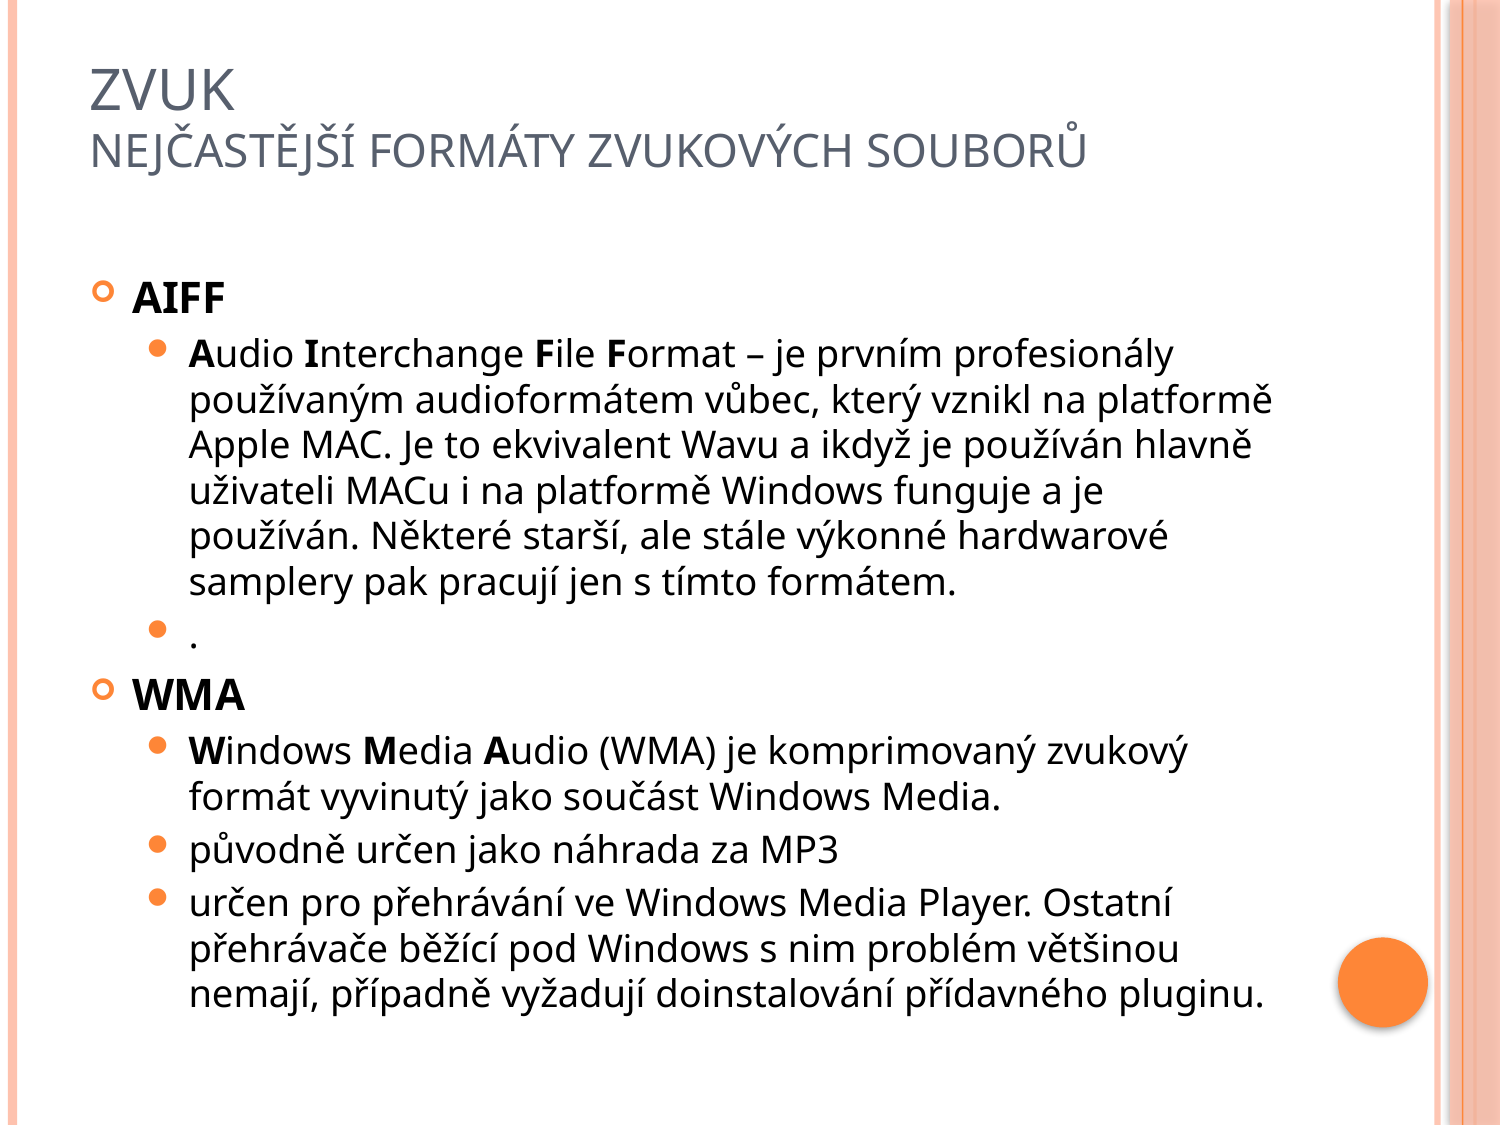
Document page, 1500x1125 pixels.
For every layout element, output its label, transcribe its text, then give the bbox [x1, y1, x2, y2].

list AIFF Audio Interchange File Format – je prvním profesionály používaným audioformátem vůbec, který vznikl na platformě Apple MAC. Je to ekvivalent Wavu a ikdyž je používán hlavně uživateli MACu i na platformě Windows funguje a je používán. Některé starší, ale stále výkonné hardwarové samplery pak pracují jen s tímto formátem. . WMA Windows Media Audio (WMA) je komprimovaný zvukový formát vyvinutý jako součást Windows Media. původně určen jako náhrada za MP3 určen pro přehrávání ve Windows Media Player. Ostatní přehrávače běžící pod Windows s nim problém většinou nemají, případně vyžadují doinstalování přídavného pluginu. [75, 262, 1300, 1062]
title ZVUK nejčastější formáty zvukových souborů [75, 45, 1300, 185]
